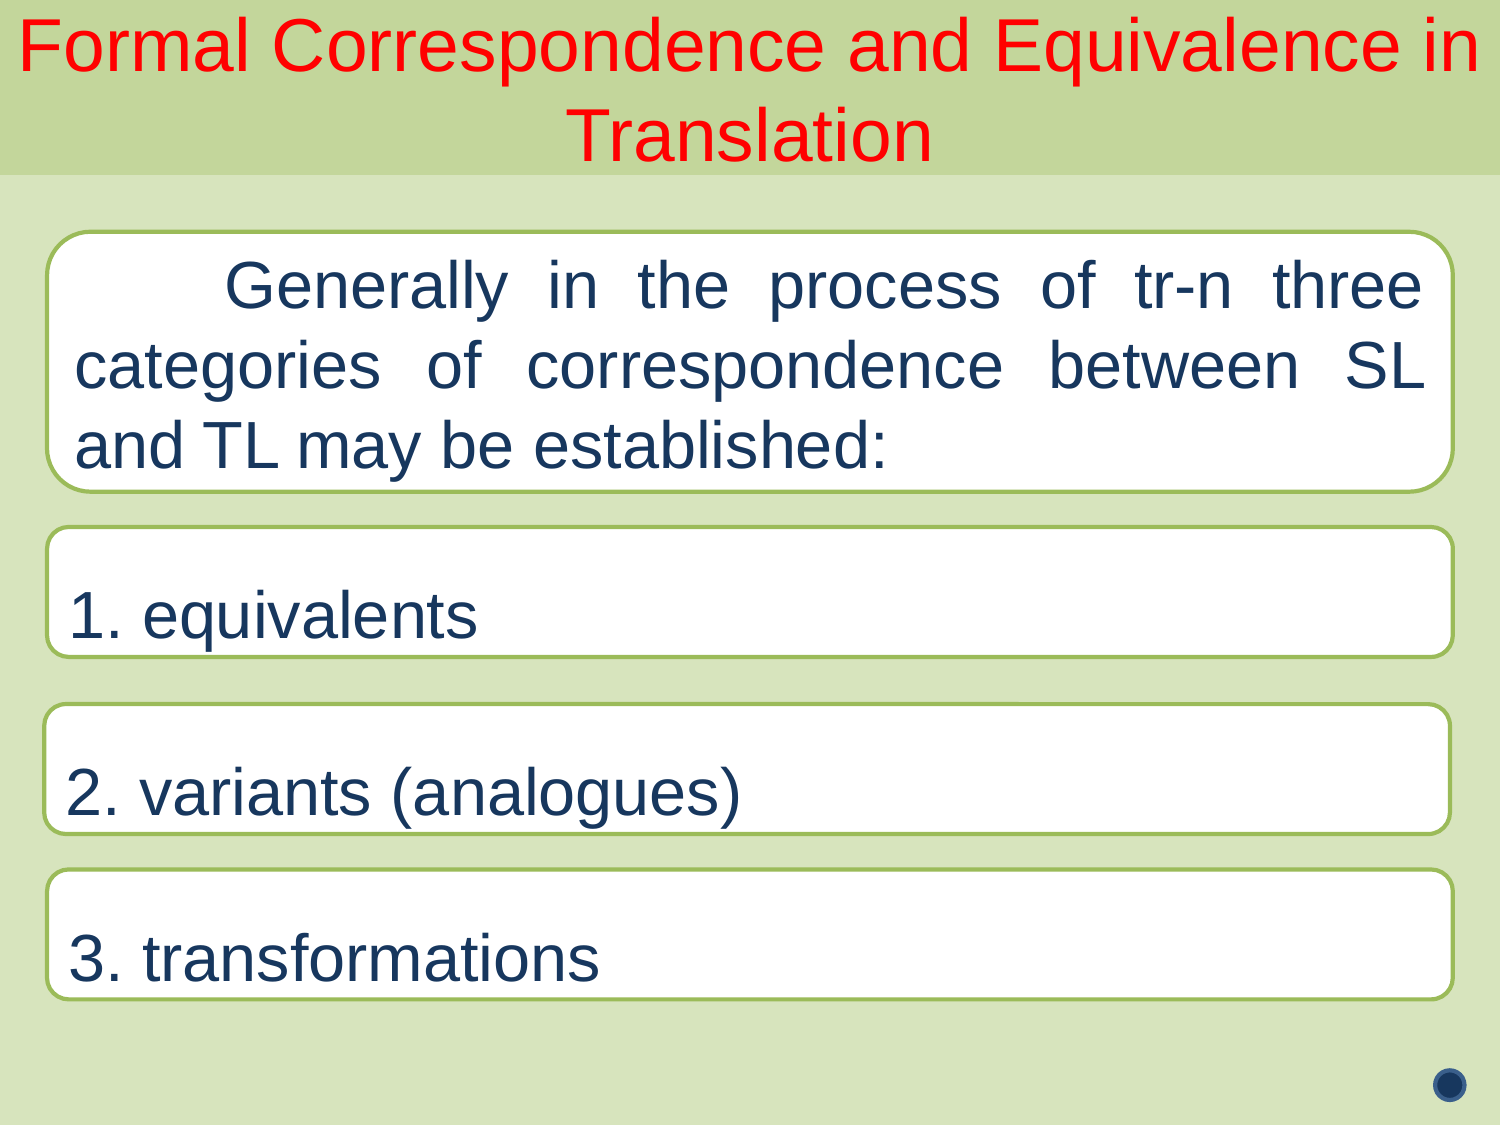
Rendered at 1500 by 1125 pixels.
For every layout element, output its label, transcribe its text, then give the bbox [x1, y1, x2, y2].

text_box 2. variants (analogues) [42, 701, 1453, 837]
text_box [1433, 1068, 1467, 1103]
text_box 3. transformations [44, 867, 1455, 1002]
text_box Formal Correspondence and Equivalence in Translation [0, 0, 1500, 175]
text_box 1. equivalents [44, 524, 1455, 660]
text_box Generally in the process of tr-n three categories of correspondence between SL and TL may be established: [44, 229, 1455, 494]
